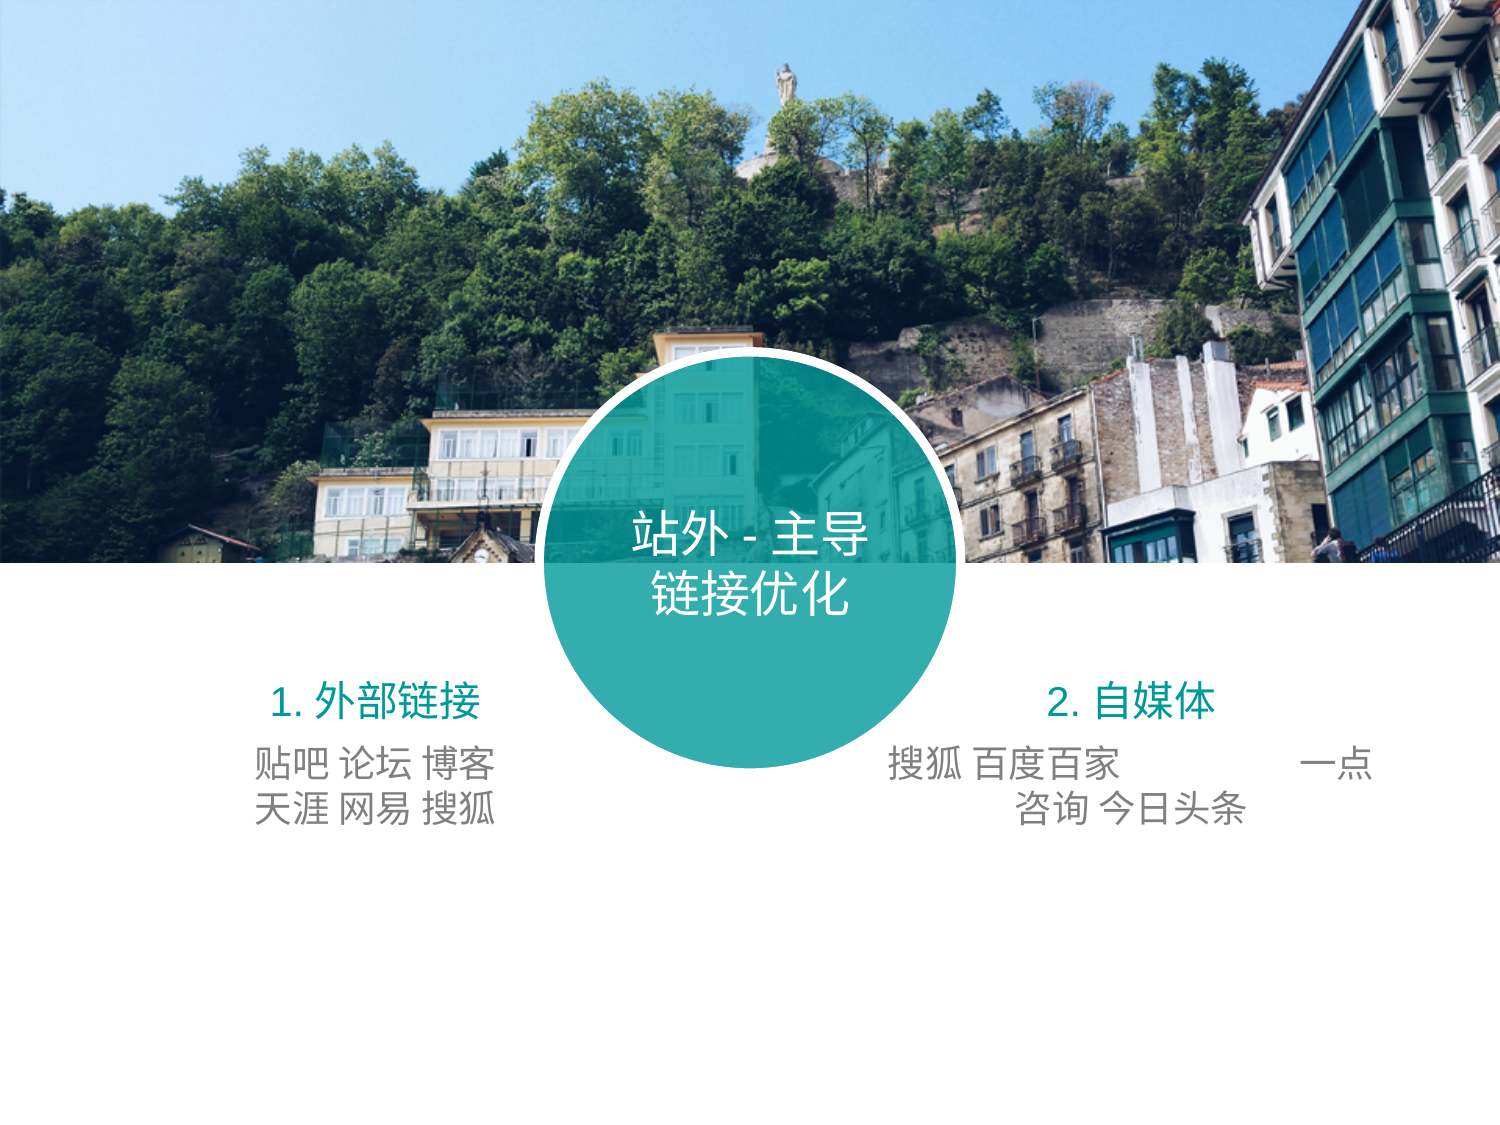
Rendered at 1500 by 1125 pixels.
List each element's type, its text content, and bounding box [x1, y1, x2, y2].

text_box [538, 351, 961, 774]
picture [0, 0, 1500, 563]
text_box 2.自媒体 [1038, 667, 1225, 733]
text_box 搜狐 百度百家 一点咨询 今日头条 [871, 732, 1392, 838]
text_box 1.外部链接 [261, 667, 490, 733]
text_box 贴吧 论坛 博客 天涯 网易 搜狐 [115, 732, 636, 838]
